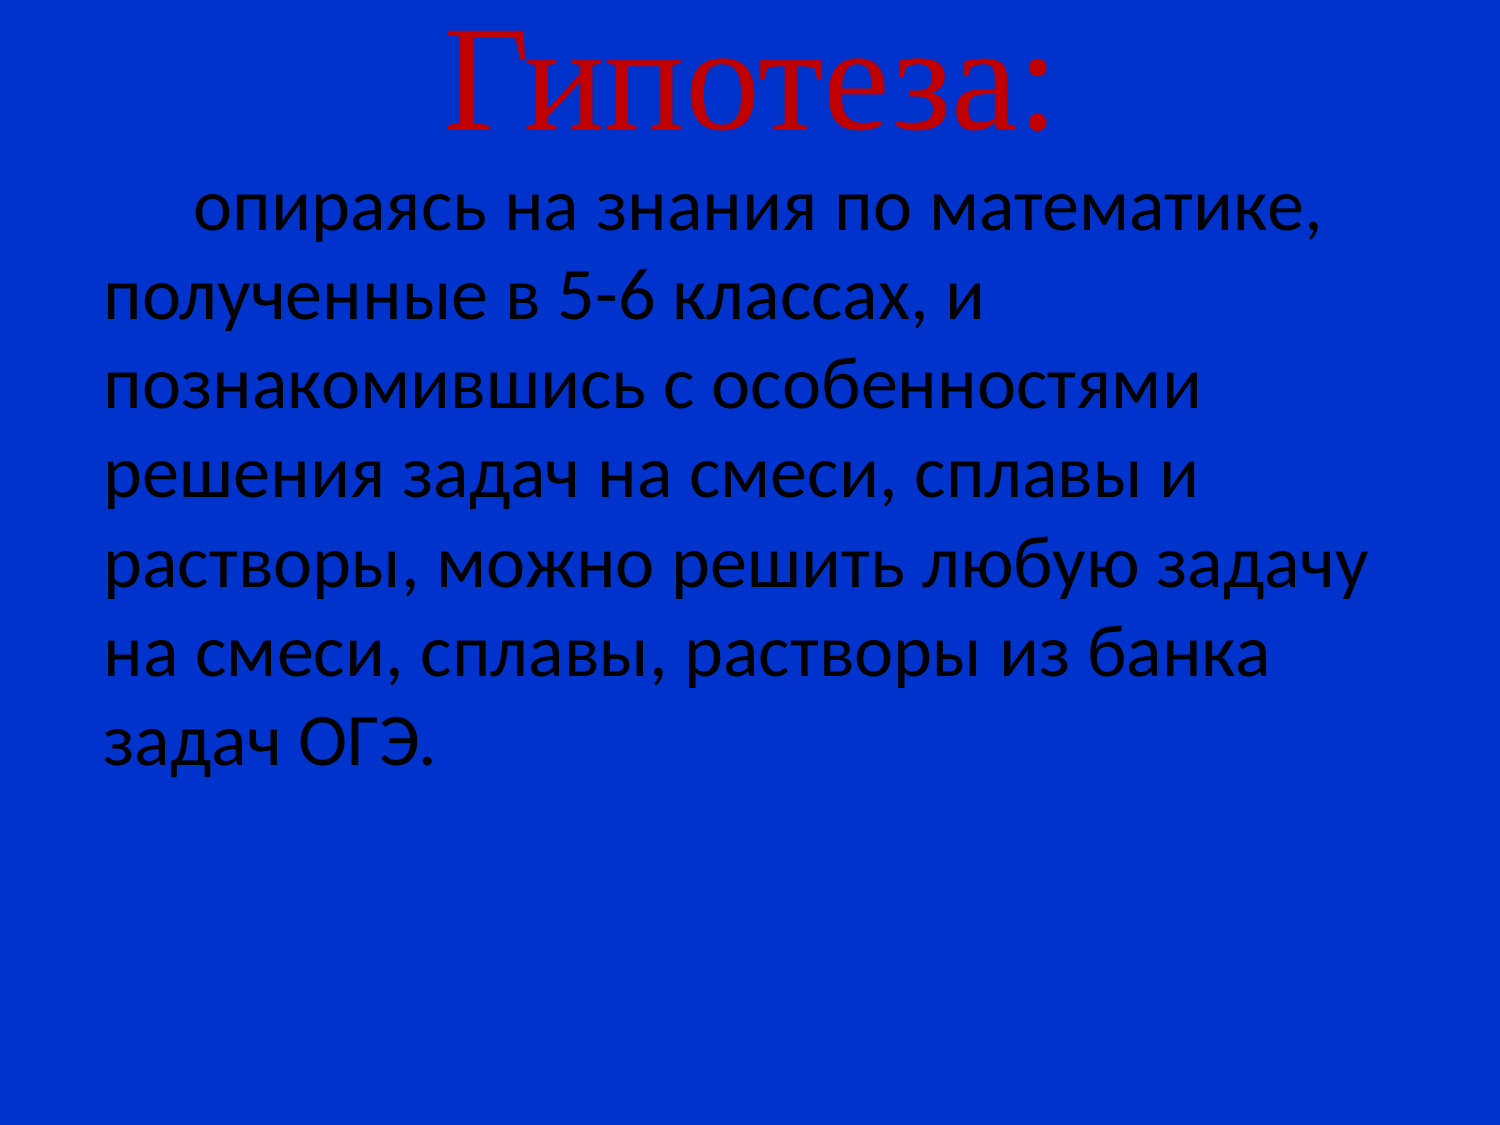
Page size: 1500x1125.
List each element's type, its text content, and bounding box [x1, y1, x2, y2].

title Гипотеза: [76, 1, 1427, 138]
list опираясь на знания по математике, полученные в 5-6 классах, и познакомившись с особенностями решения задач на смеси, сплавы и растворы, можно решить любую задачу на смеси, сплавы, растворы из банка задач ОГЭ. [88, 149, 1439, 892]
